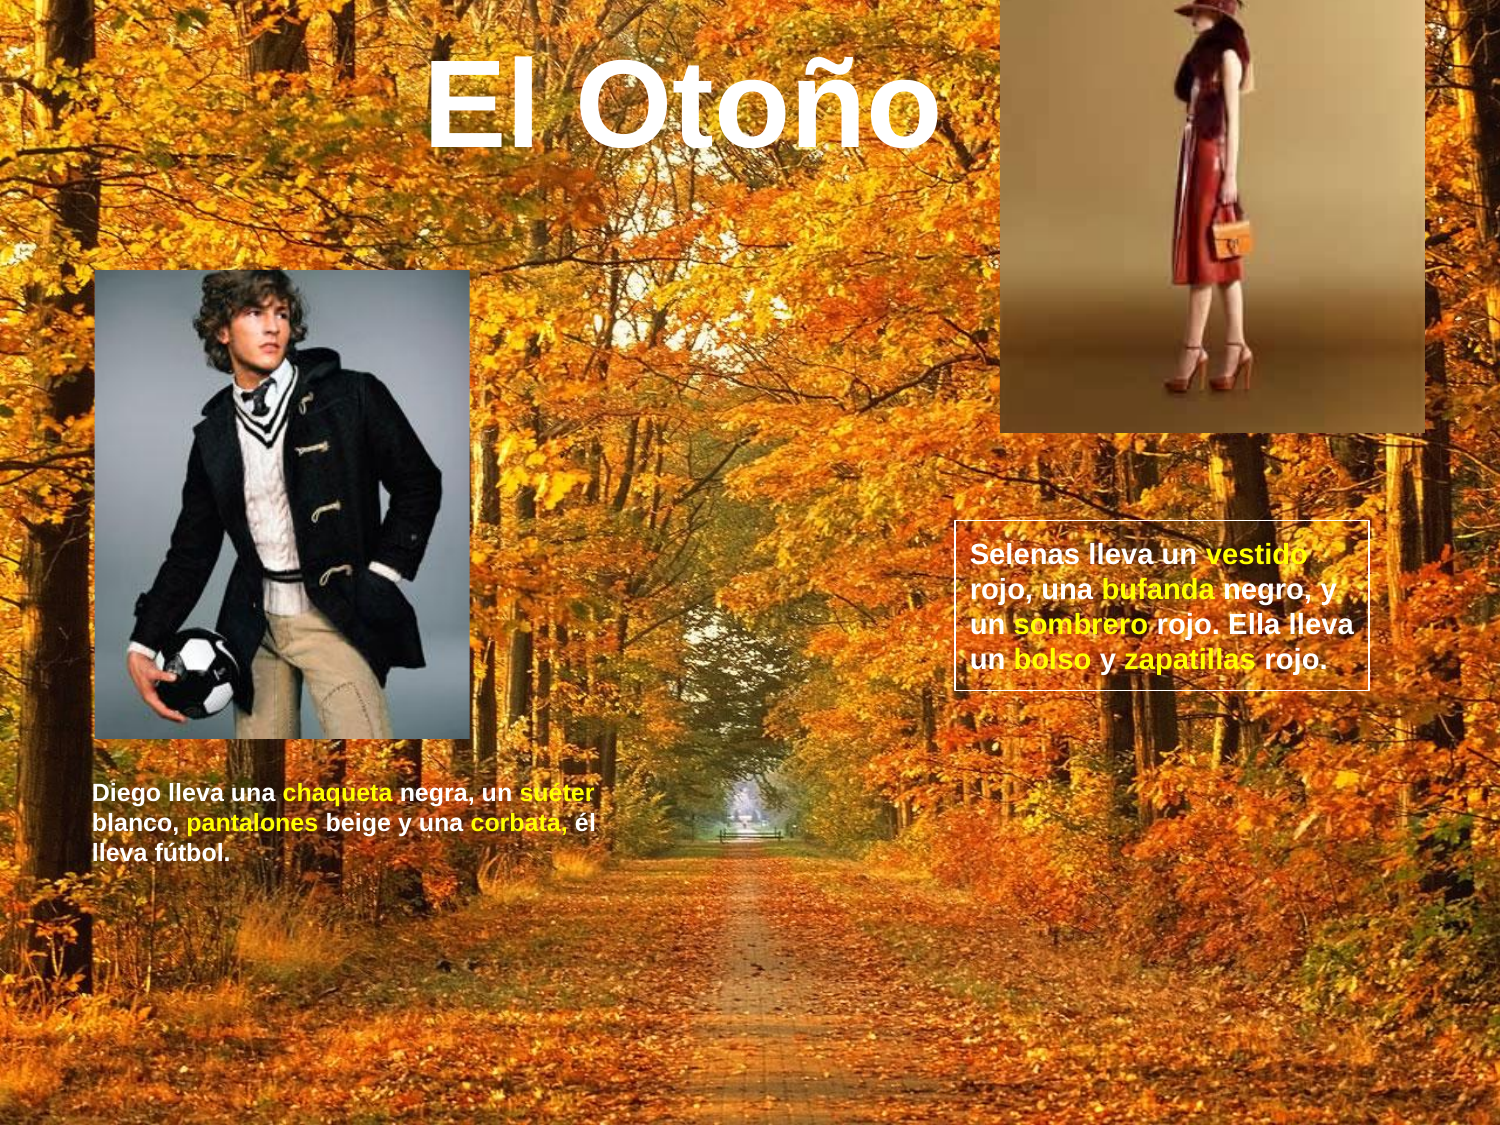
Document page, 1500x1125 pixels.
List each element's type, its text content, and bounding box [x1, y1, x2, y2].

text_box Diego lleva una chaqueta negra, un suéter blanco, pantalones beige y una corbata, él lleva fútbol. [76, 761, 651, 882]
text_box [94, 270, 470, 739]
title El Otoño [0, 0, 999, 188]
text_box Selenas lleva un vestido rojo, una bufanda negro, y un sombrero rojo. Ella lleva un bolso y zapatillas rojo. [954, 520, 1370, 691]
picture [0, 0, 1500, 1125]
text_box [999, 0, 1425, 433]
